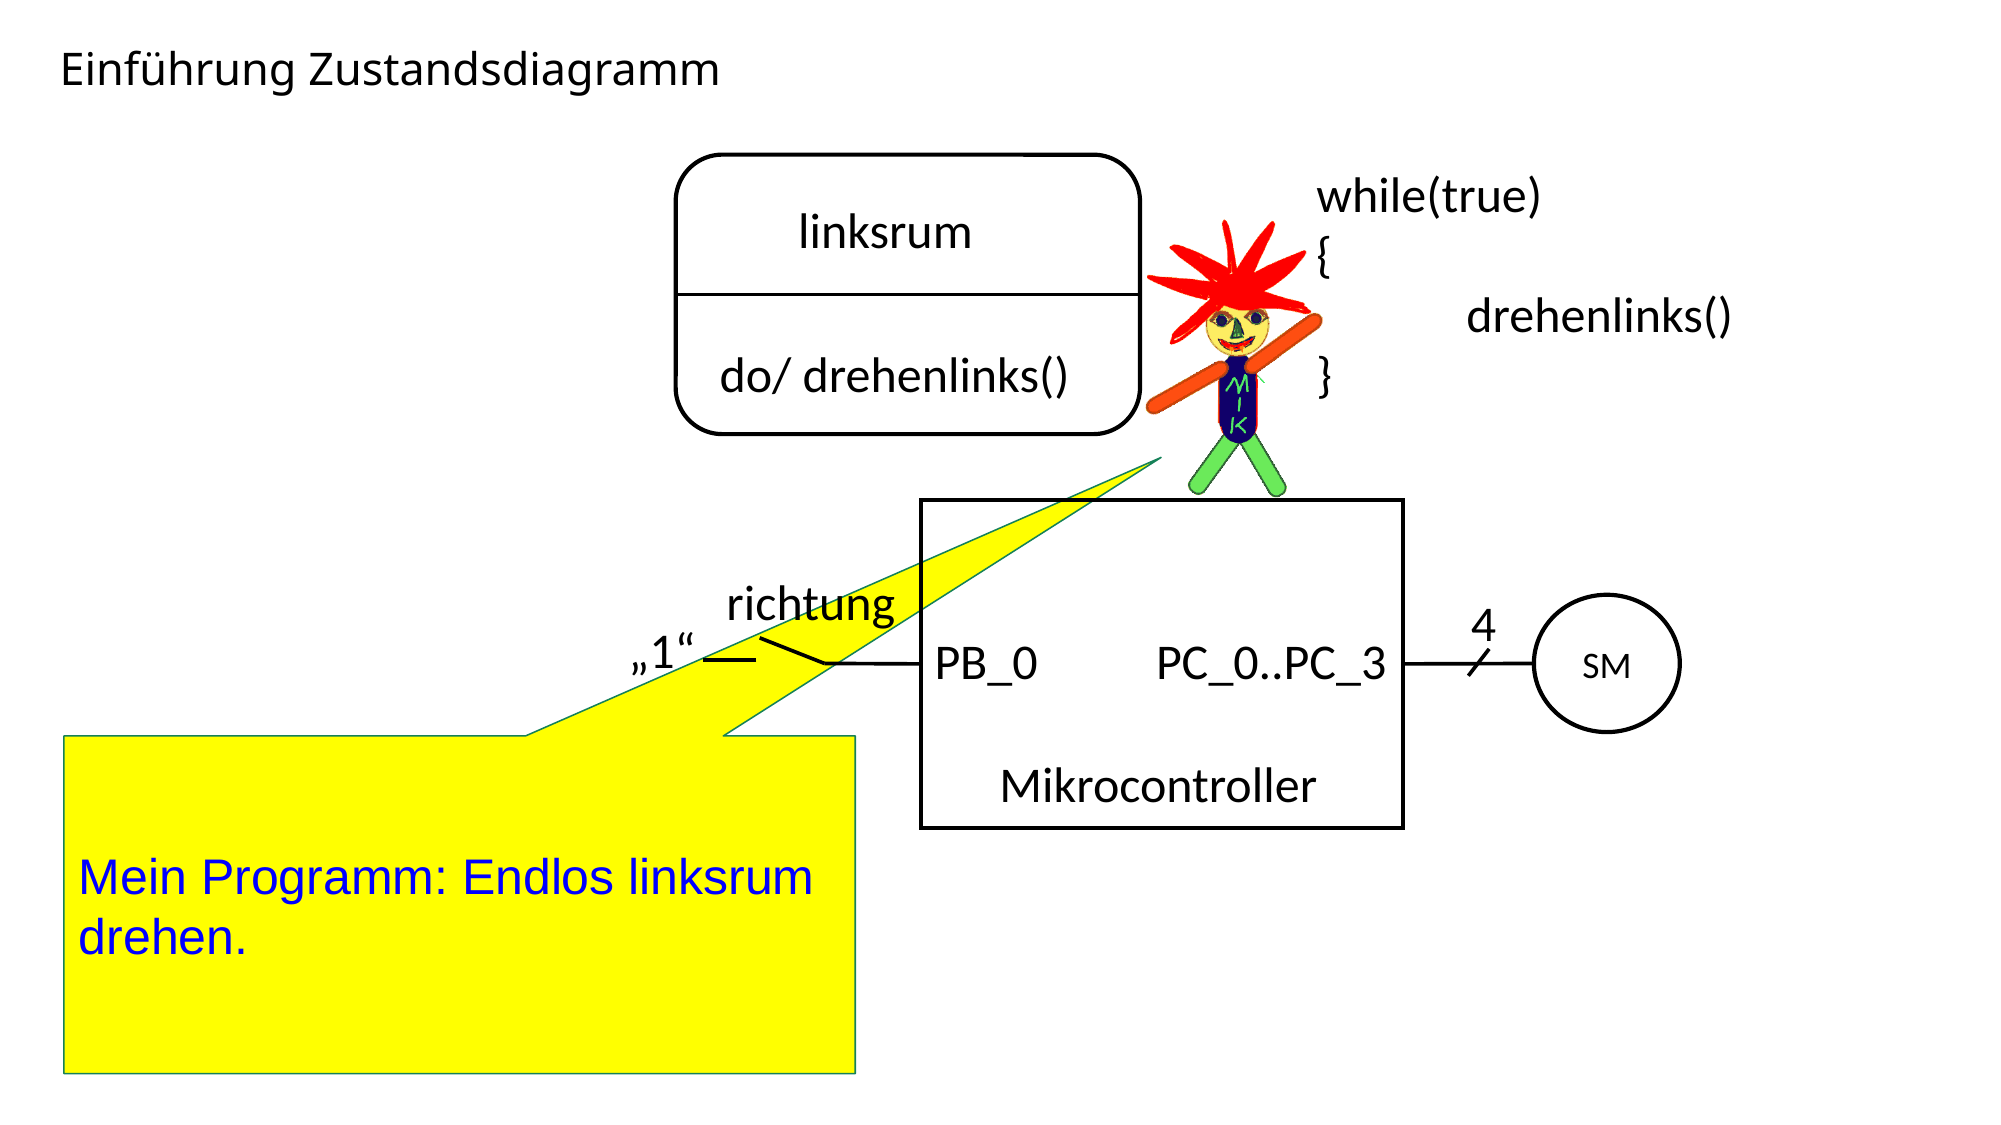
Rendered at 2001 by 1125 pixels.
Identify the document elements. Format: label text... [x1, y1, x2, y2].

picture [1127, 212, 1334, 499]
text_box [613, 499, 1680, 829]
title Einführung Zustandsdiagramm [40, 34, 740, 103]
text_box while(true) { drehenlinks() } [1301, 154, 1749, 410]
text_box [675, 154, 1140, 435]
text_box Mein Programm: Endlos linksrum drehen. [1068, 472, 1127, 498]
text_box Mein Programm: Endlos linksrum drehen. [63, 697, 856, 1074]
